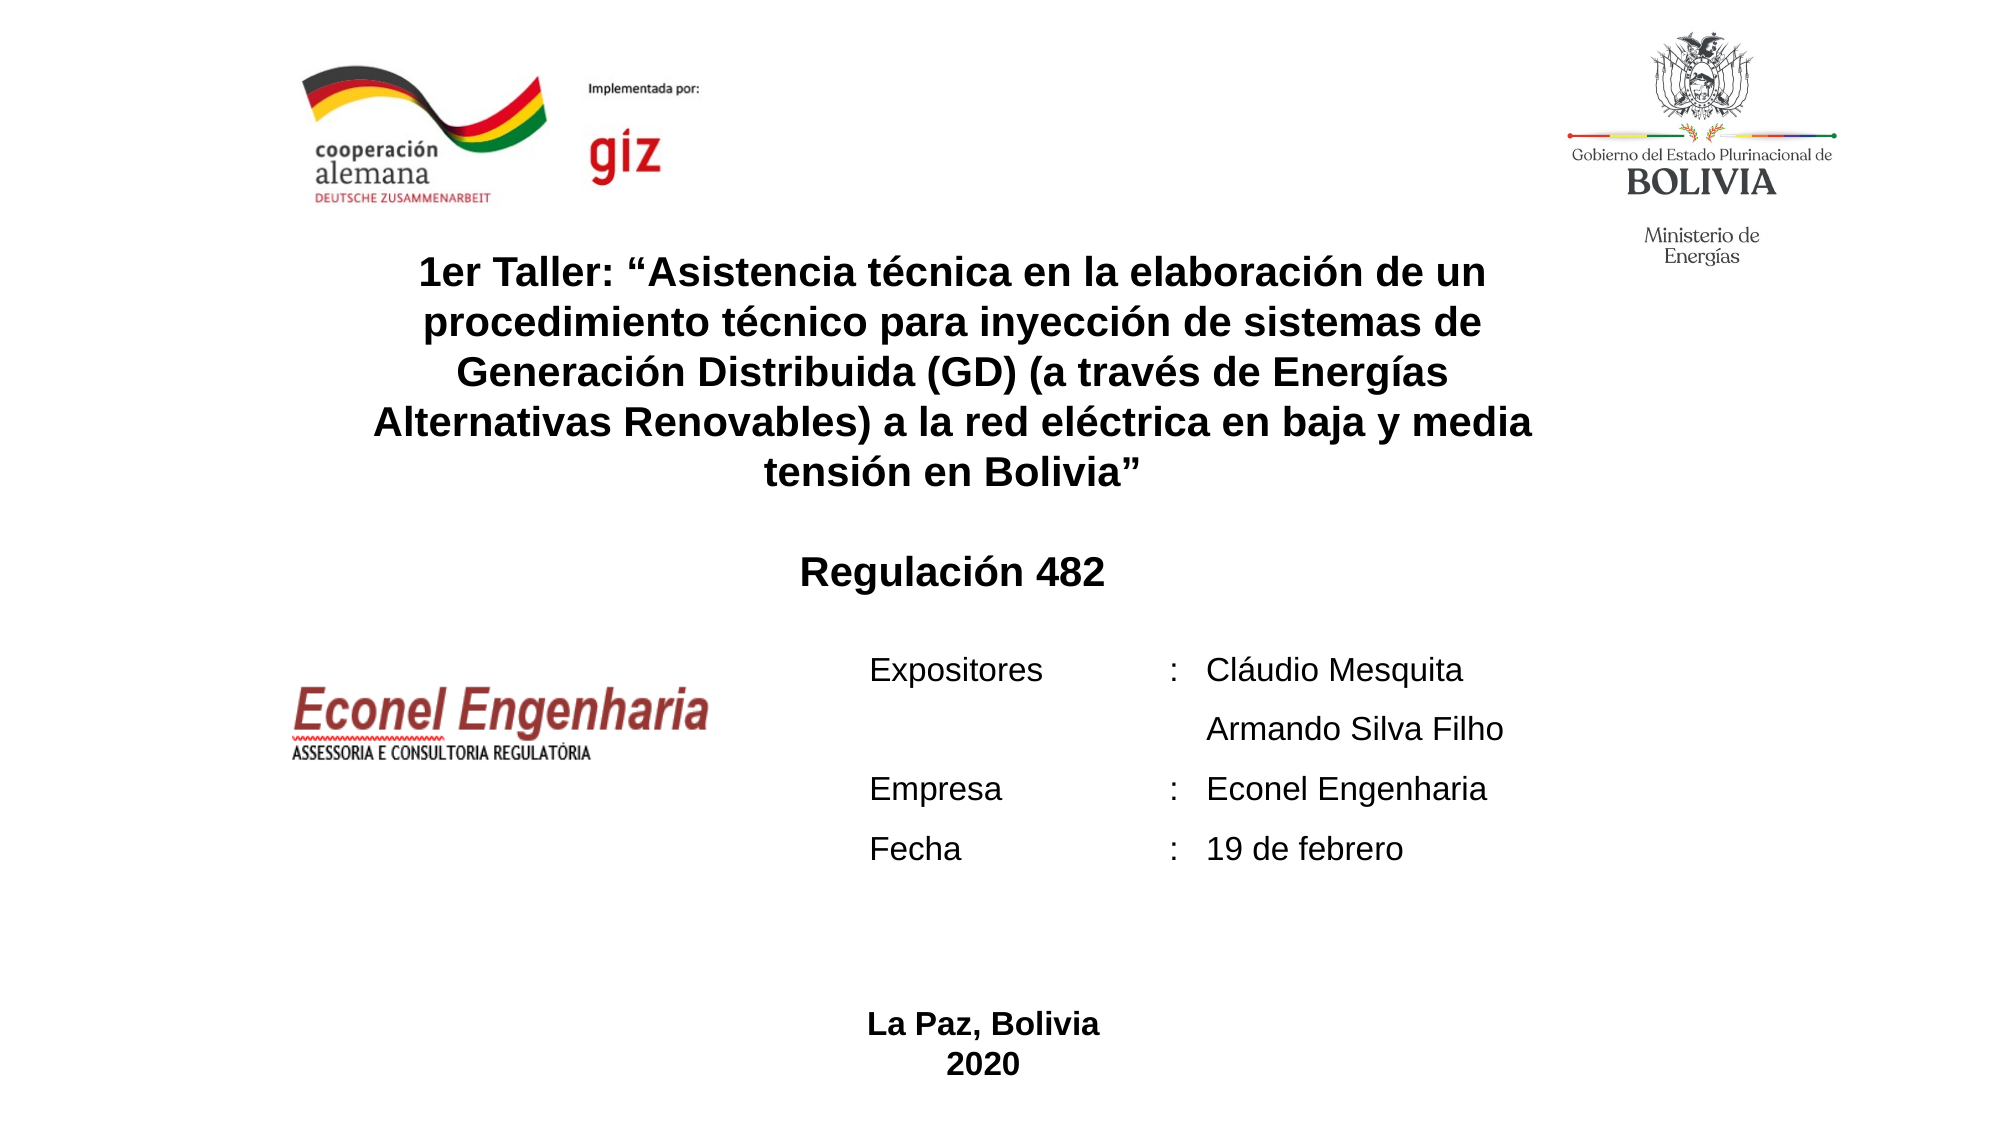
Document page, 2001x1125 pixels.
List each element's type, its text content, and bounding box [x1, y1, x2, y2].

text_box 1er Taller: “Asistencia técnica en la elaboración de un procedimiento técnico para inyección de sistemas de Generación Distribuida (GD) (a través de Energías Alternativas Renovables) a la red eléctrica en baja y media tensión en Bolivia” Regulación 482 [328, 237, 1577, 603]
text_box Expositores : Cláudio Mesquita Armando Silva Filho Empresa : Econel Engenharia Fecha : 19 de febrero [854, 620, 1634, 875]
picture [275, 27, 725, 239]
text_box La Paz, Bolivia 2020 [454, 995, 1513, 1090]
picture [1535, 0, 1869, 296]
picture [275, 662, 725, 779]
